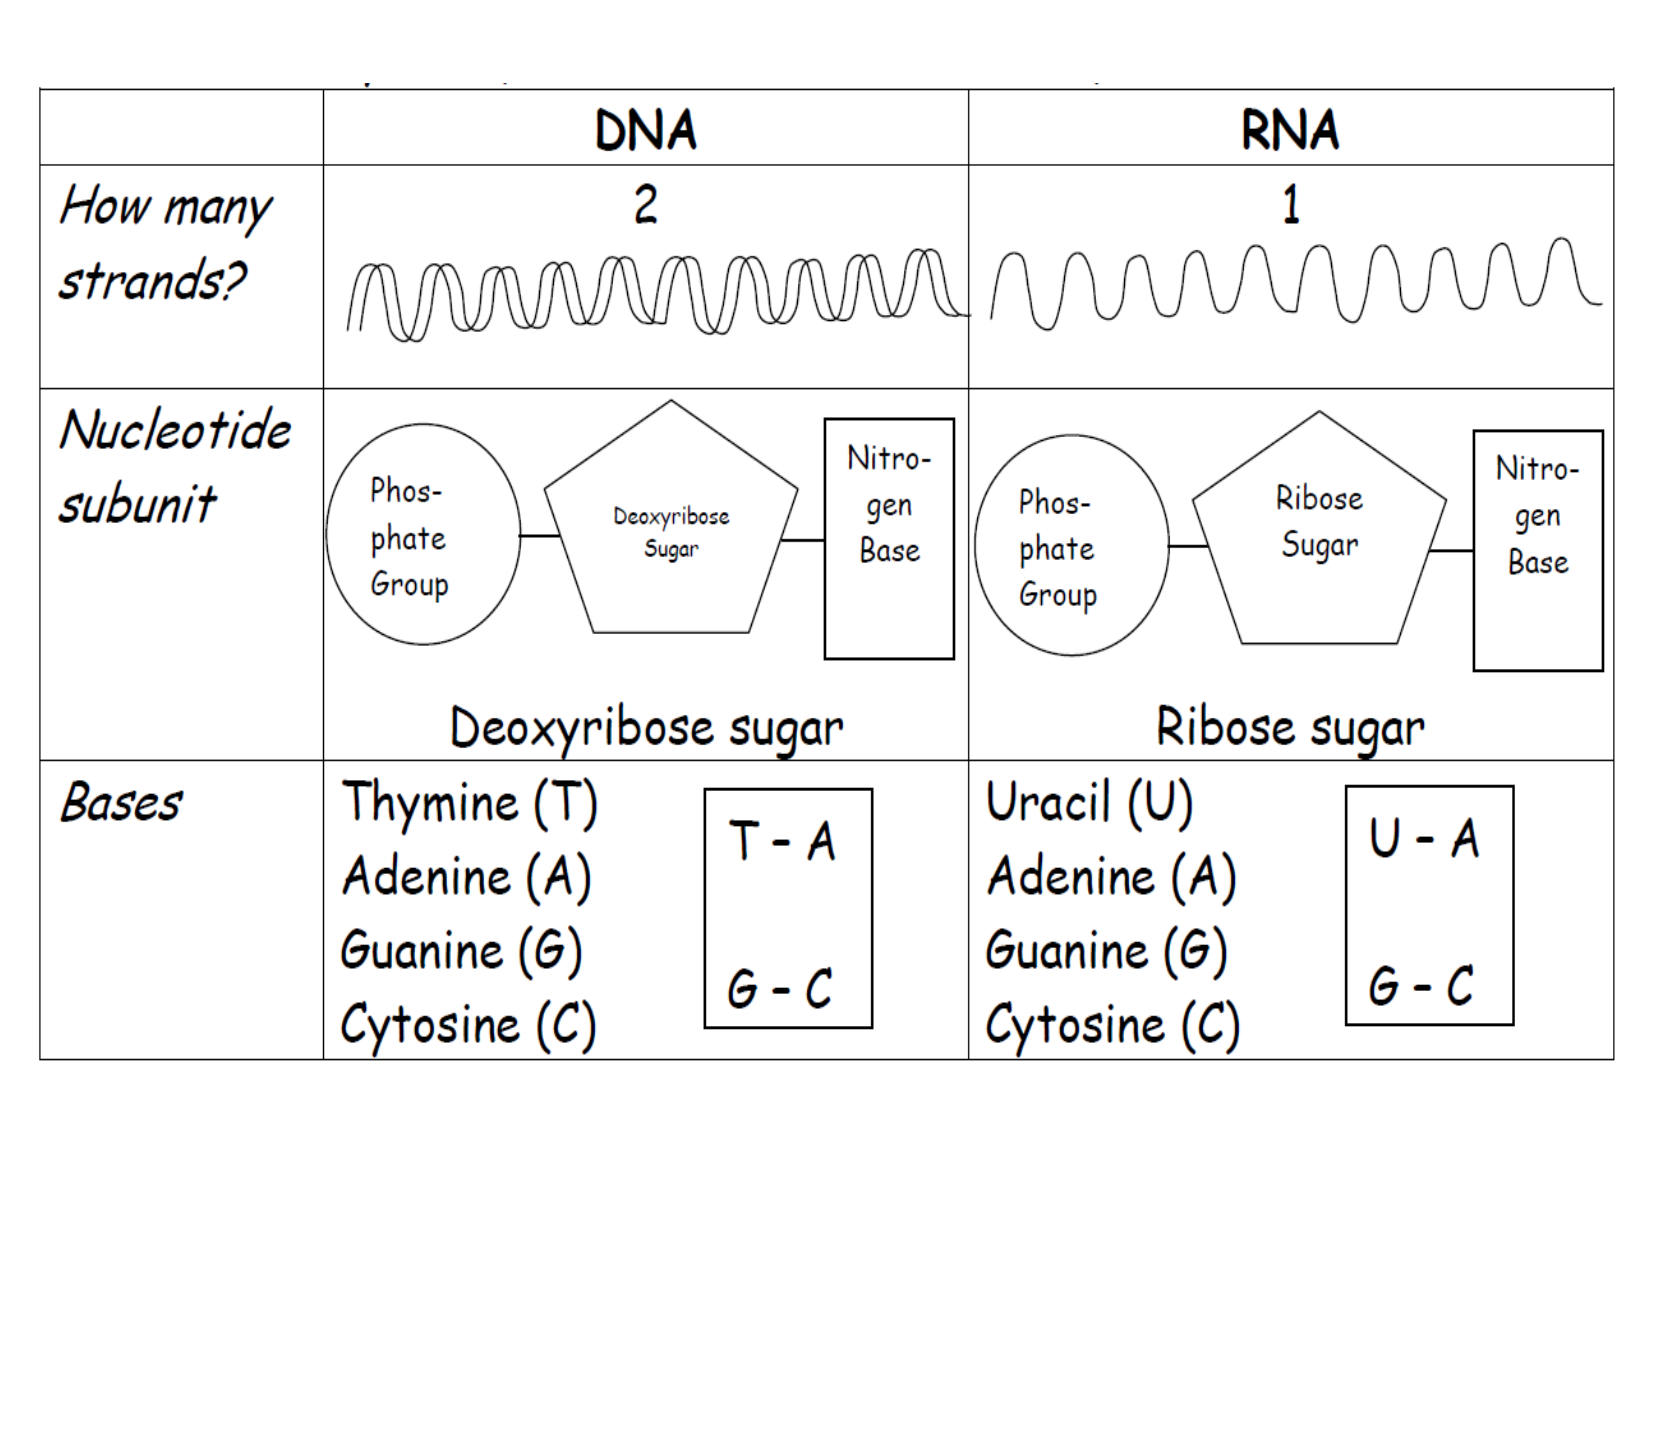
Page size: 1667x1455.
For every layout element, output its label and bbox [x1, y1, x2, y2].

picture [32, 83, 1621, 1065]
